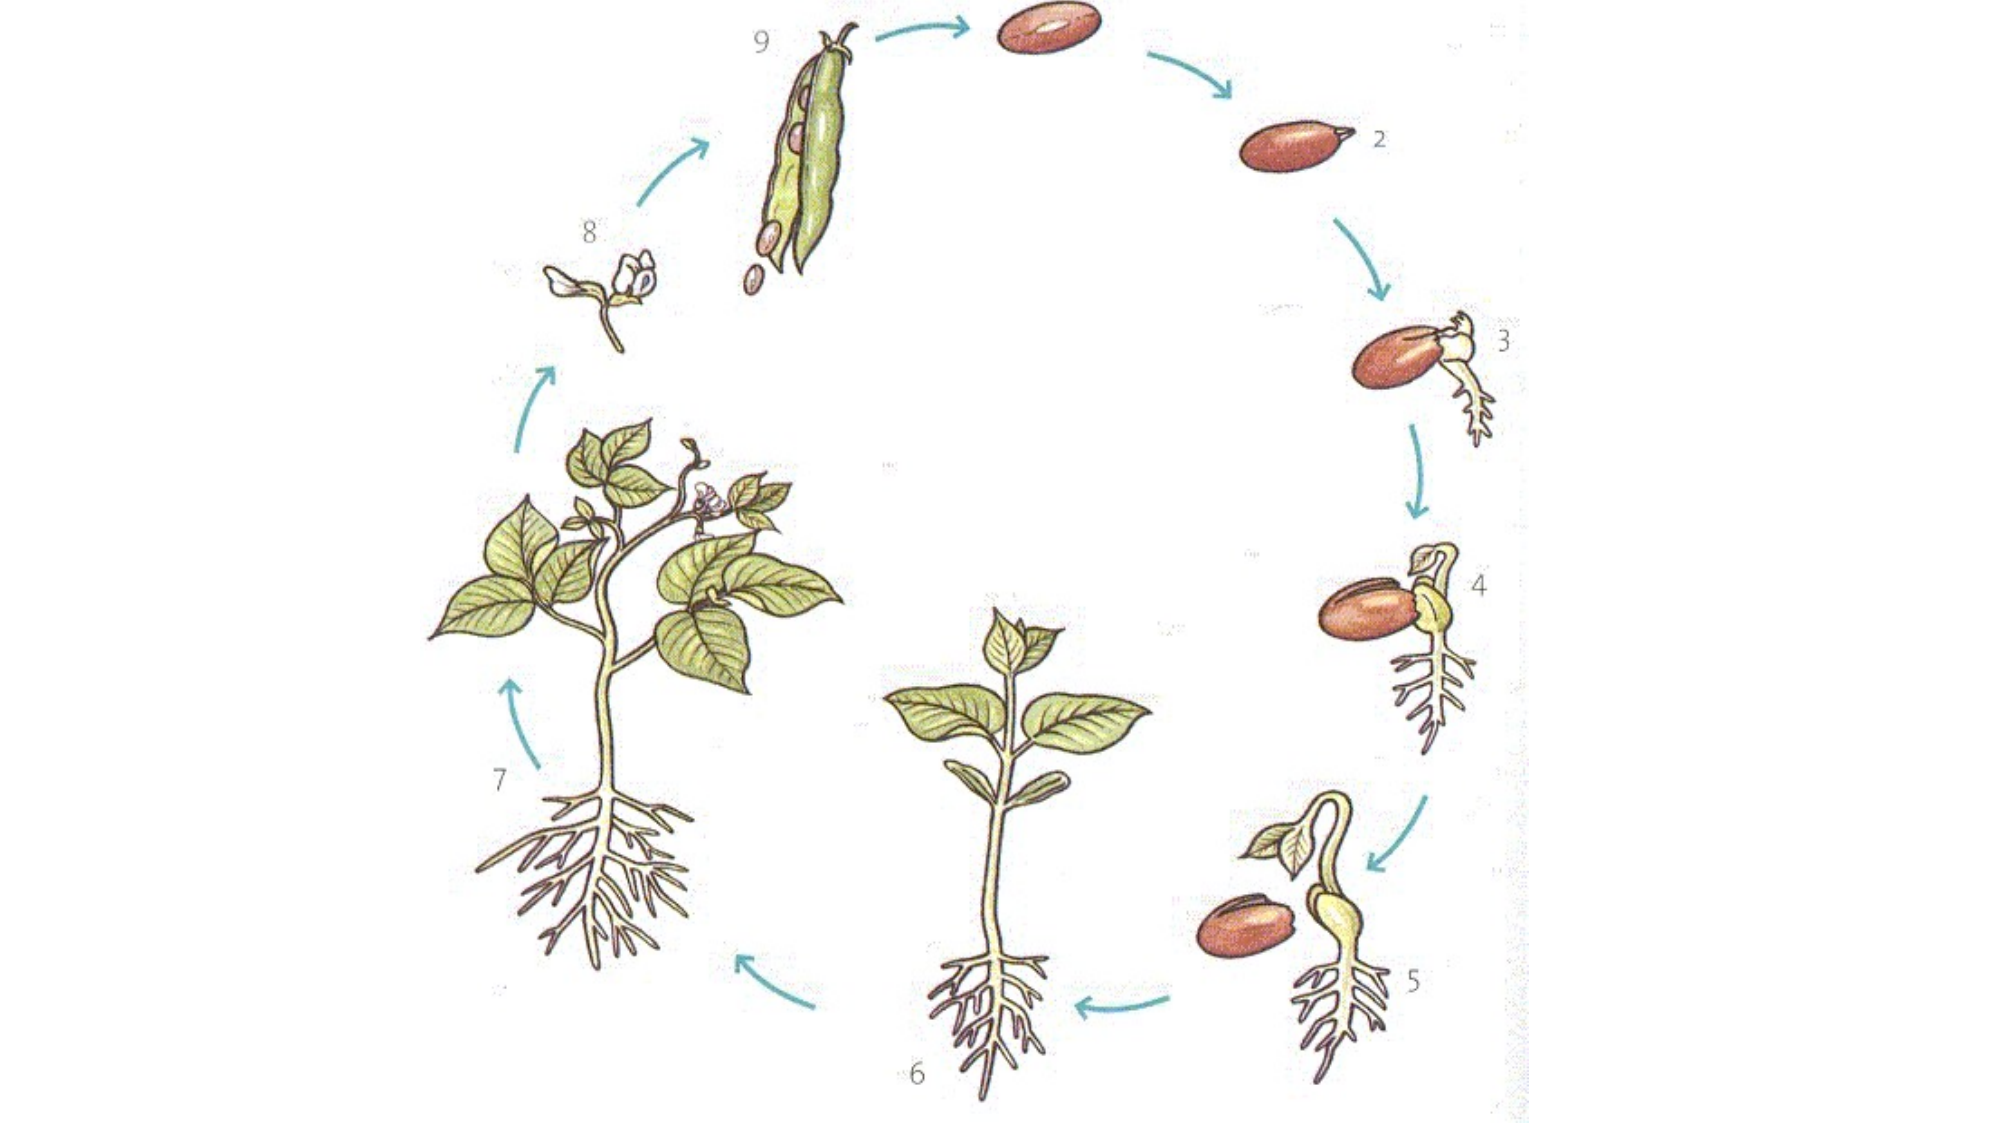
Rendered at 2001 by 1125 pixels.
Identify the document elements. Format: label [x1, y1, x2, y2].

list [420, 0, 1529, 1123]
